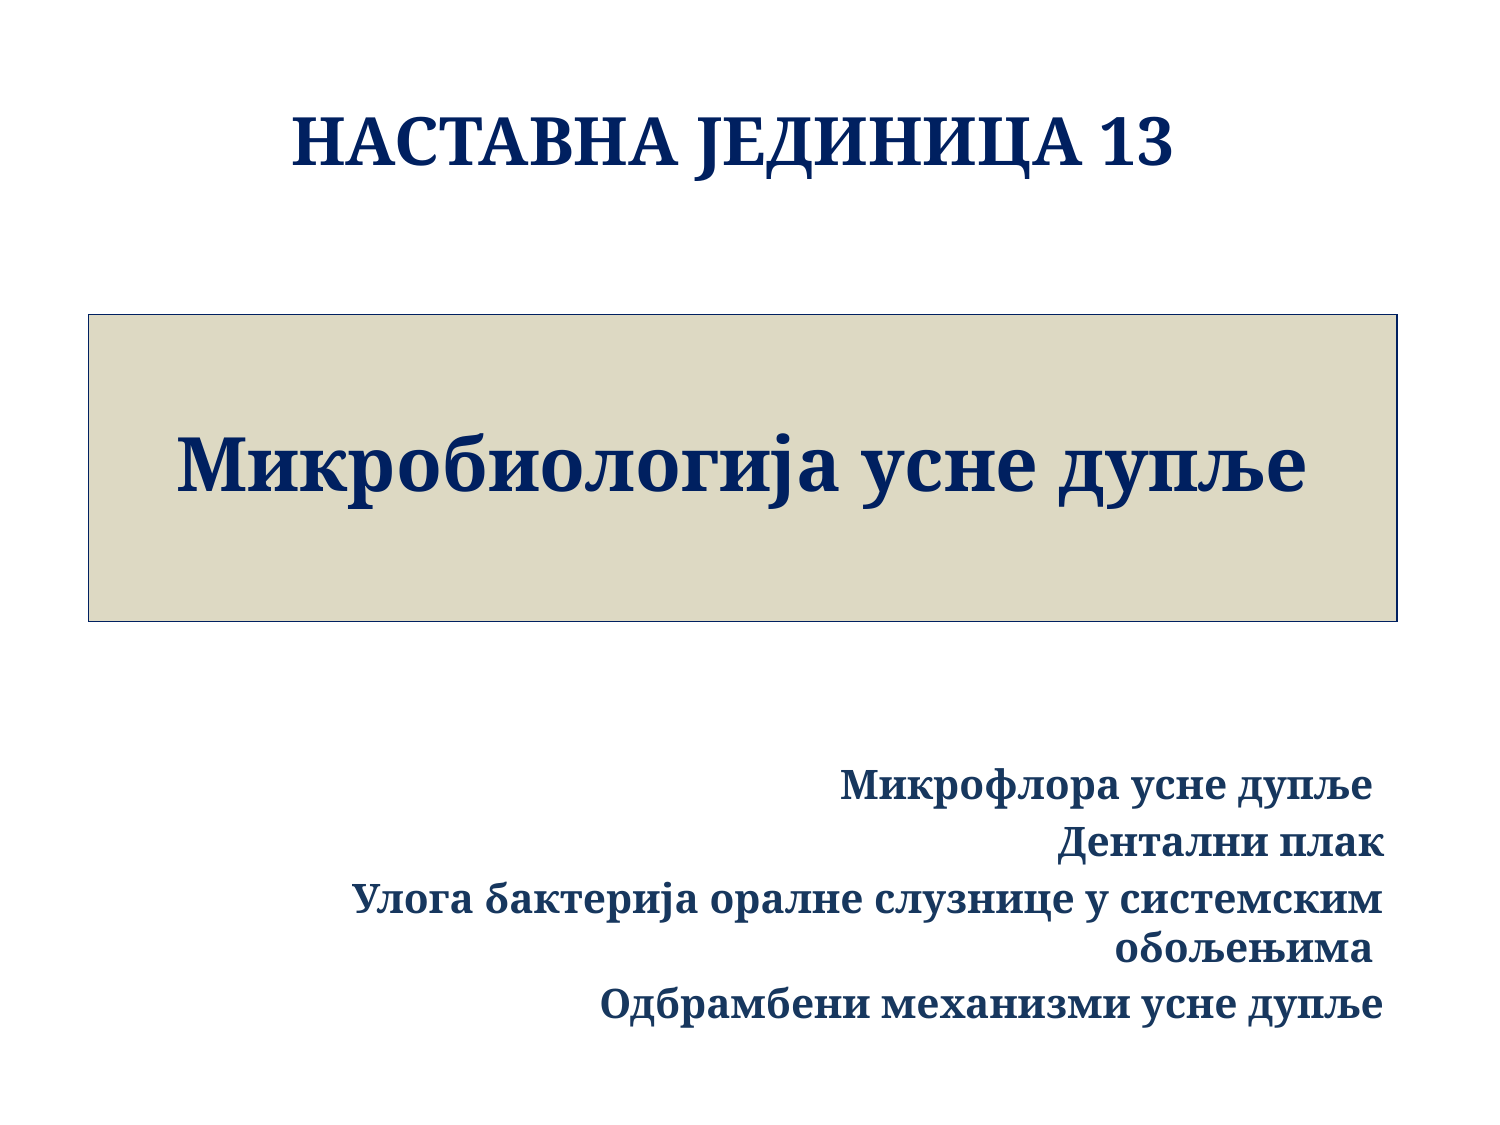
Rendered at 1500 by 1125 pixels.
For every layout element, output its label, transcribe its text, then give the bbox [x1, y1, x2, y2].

text_box Микрофлора усне дупље Дентални плак Улога бактерија оралне слузнице у системским обољењима Одбрамбени механизми усне дупље [88, 751, 1400, 1039]
list Микробиологија усне дупље [88, 314, 1398, 622]
title НАСТАВНА ЈЕДИНИЦА 13 [74, 44, 1426, 233]
